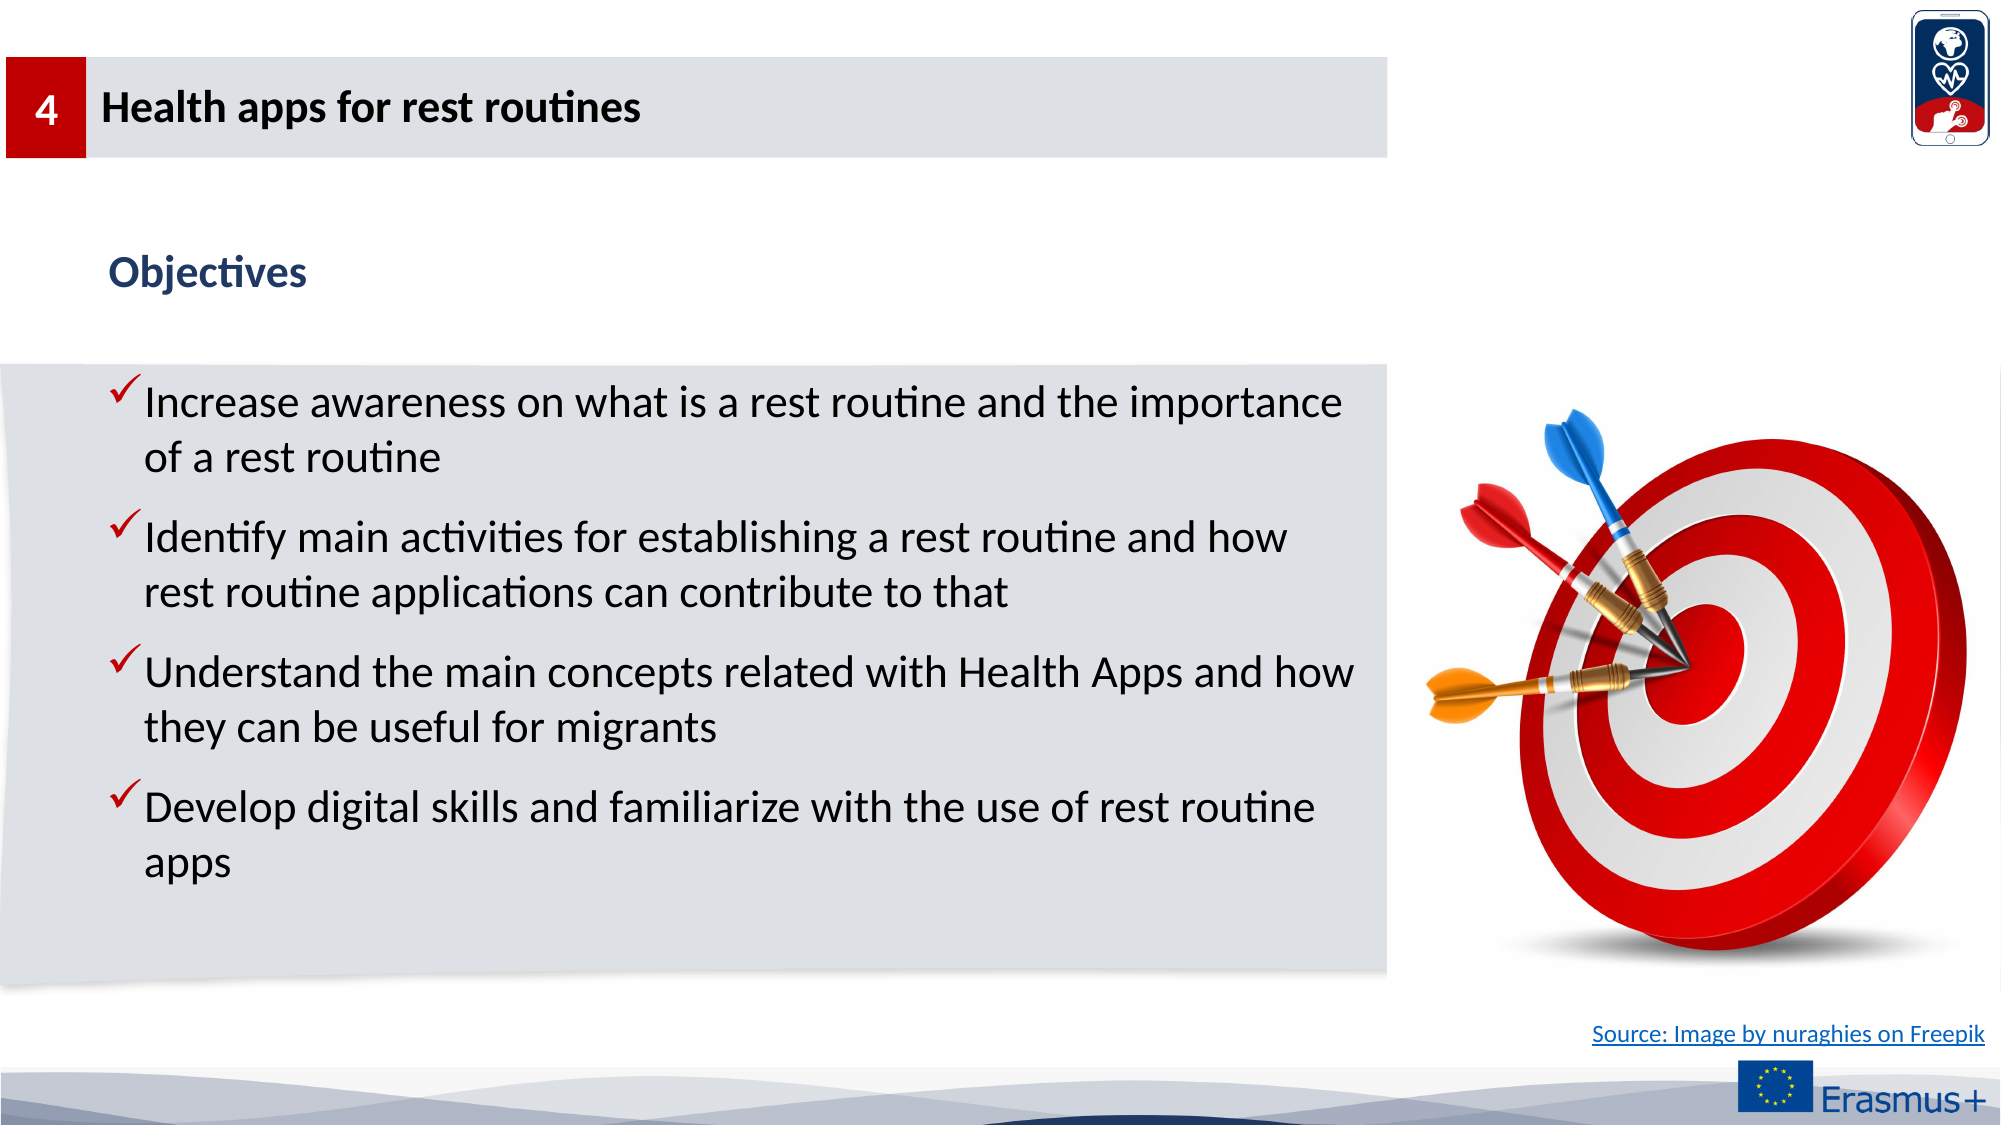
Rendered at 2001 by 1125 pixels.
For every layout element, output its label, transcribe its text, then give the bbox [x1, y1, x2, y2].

picture [0, 1055, 2001, 1125]
text_box Health apps for rest routines [86, 57, 1388, 158]
picture [1911, 10, 1990, 146]
title Objectives [93, 221, 1819, 324]
picture [1387, 361, 2000, 998]
text_box 4 [20, 71, 86, 142]
text_box [5, 56, 87, 159]
text_box Source: Image by nuraghies on Freepik [1363, 1009, 2000, 1055]
list Increase awareness on what is a rest routine and the importance of a rest routine Identify main activities for establishing a rest routine and how rest routine applications can contribute to that Understand the main concepts related with Health Apps and how they can be useful for migrants Develop digital skills and familiarize with the use of rest routine apps [91, 363, 1383, 986]
